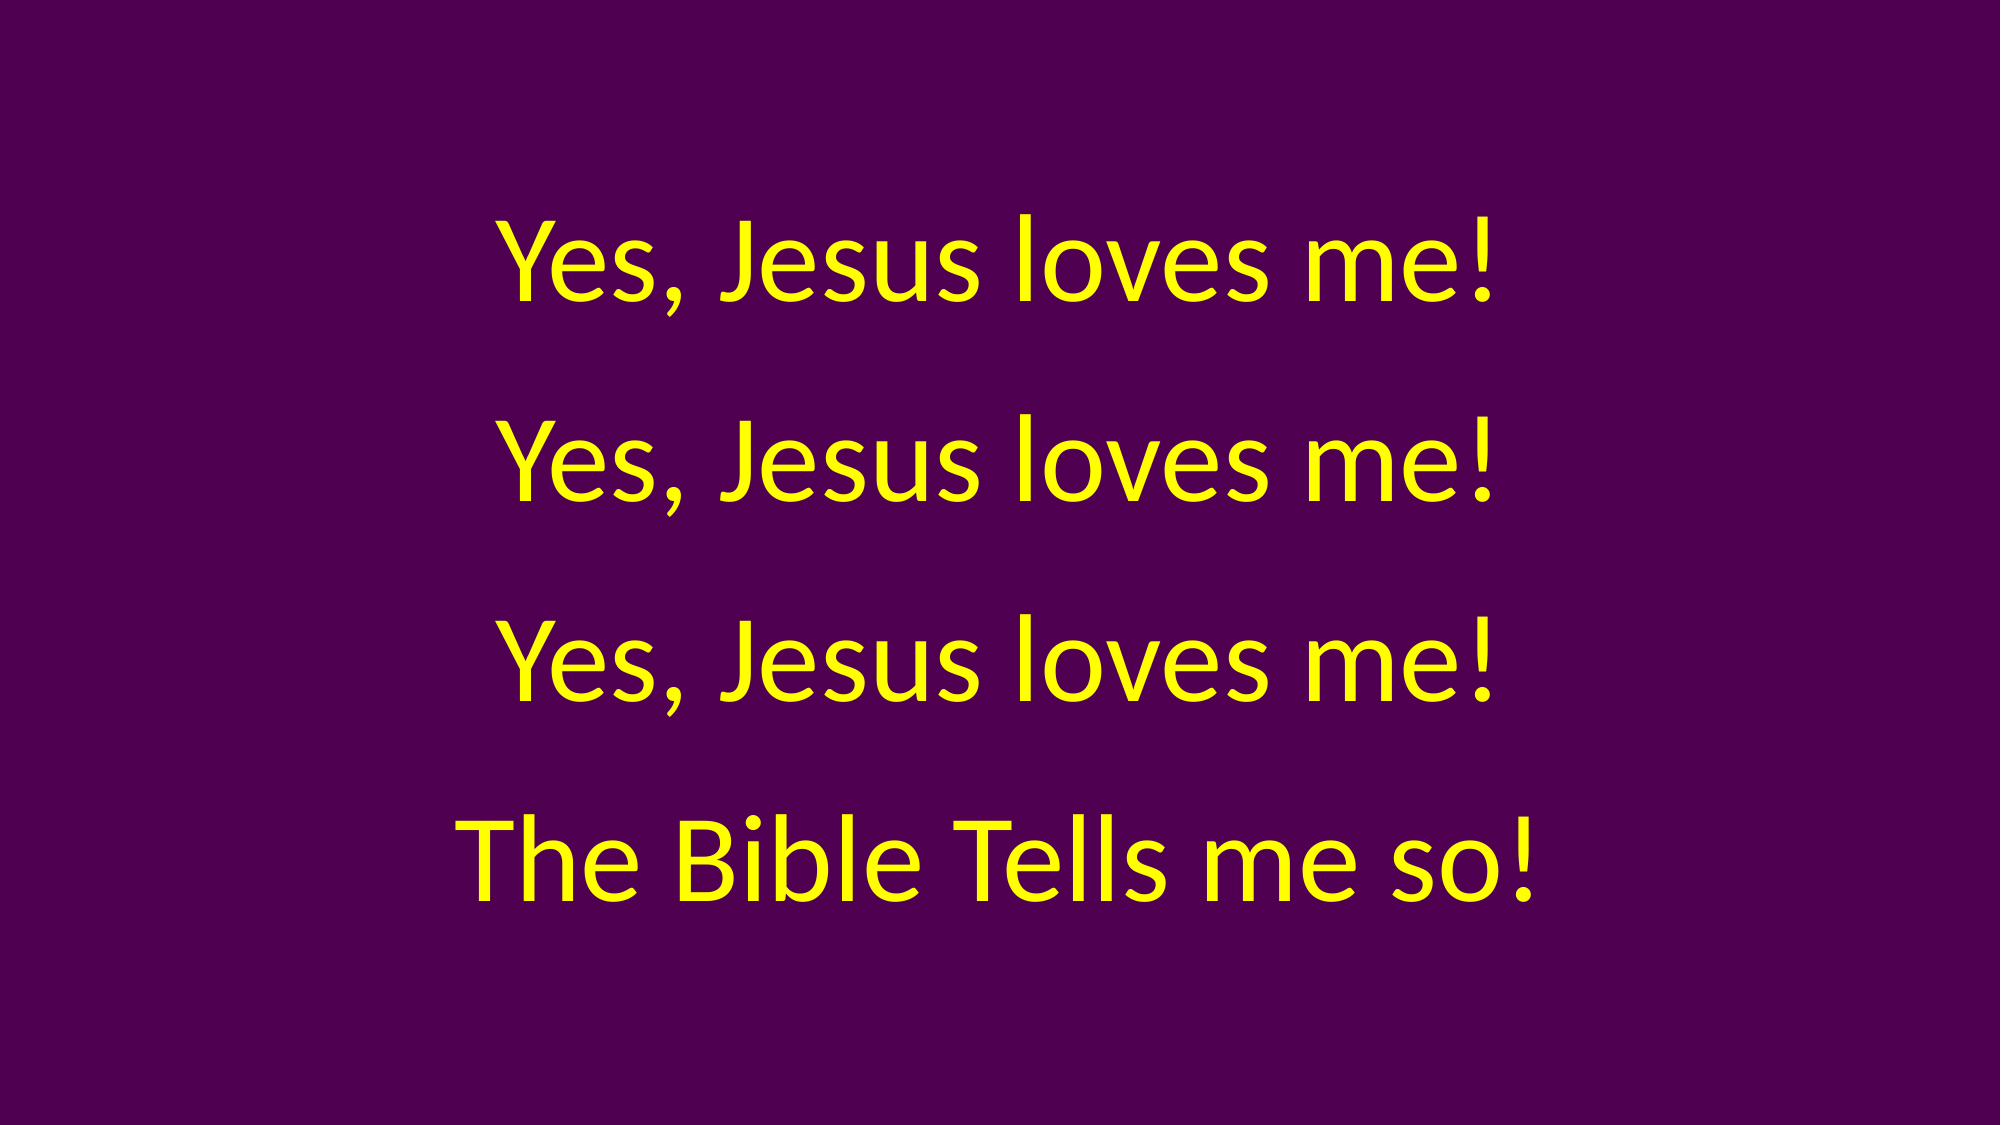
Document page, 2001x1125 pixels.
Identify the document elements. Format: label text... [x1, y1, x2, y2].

text_box Yes, Jesus loves me! Yes, Jesus loves me! Yes, Jesus loves me! The Bible Tells me so! [0, 169, 2000, 934]
